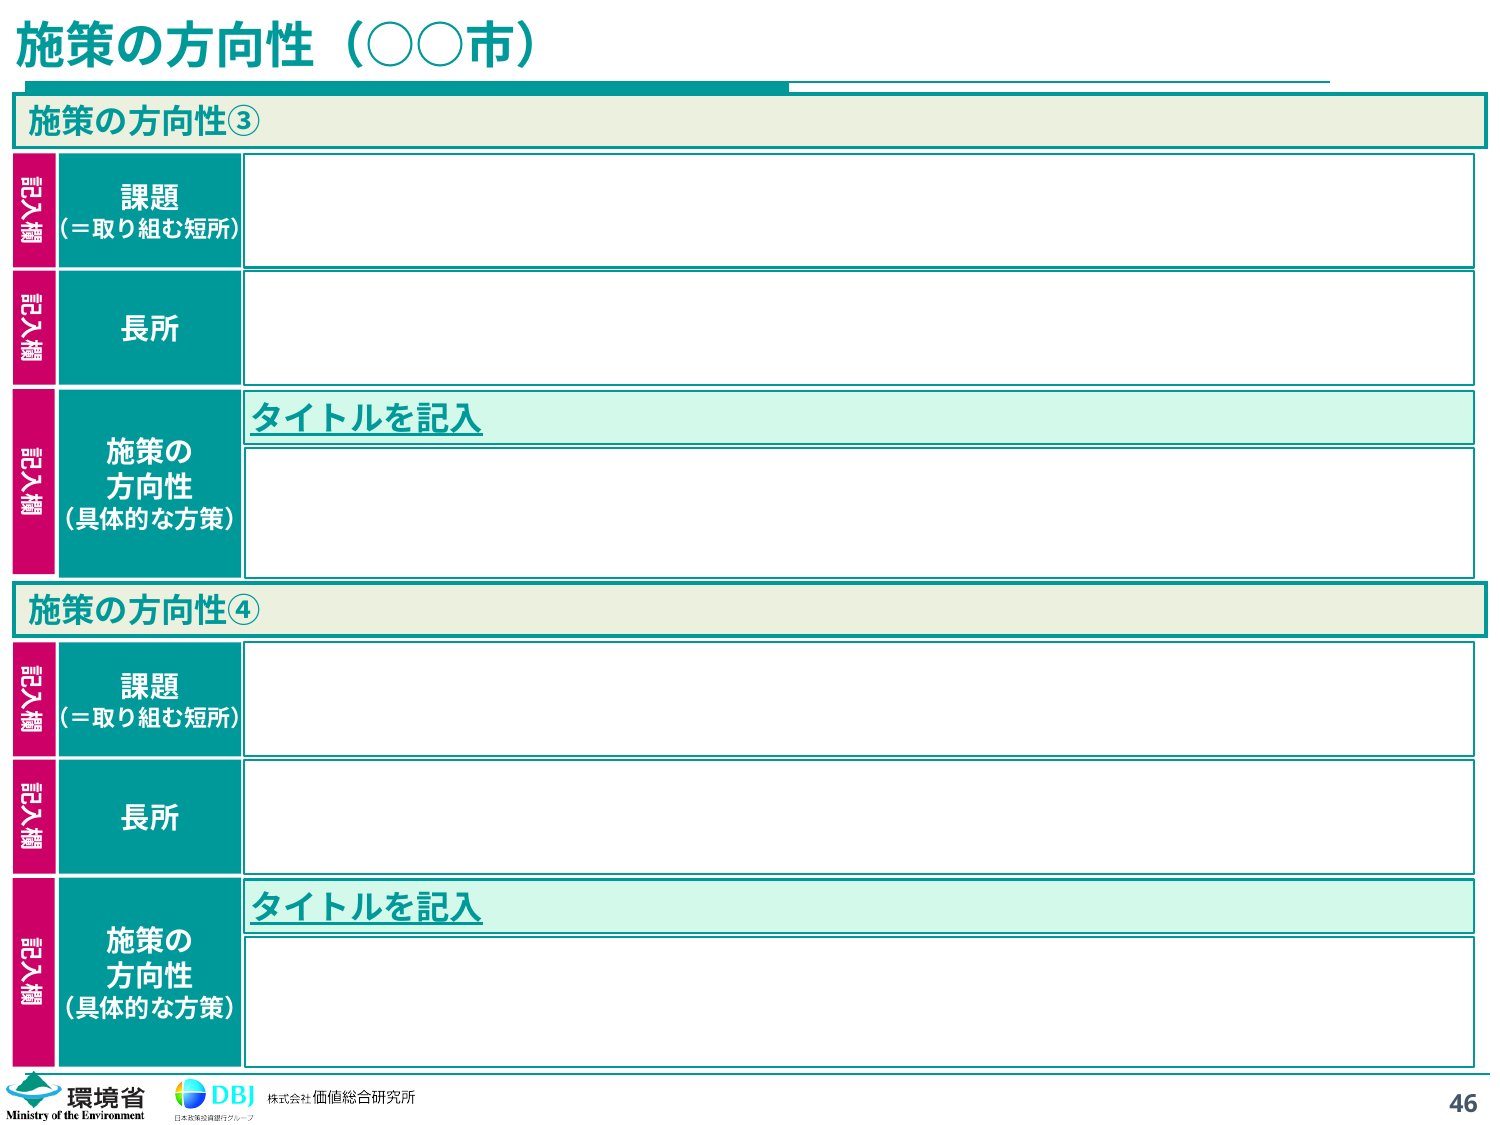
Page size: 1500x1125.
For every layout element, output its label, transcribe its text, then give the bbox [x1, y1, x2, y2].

text_box 課題 （＝取り組む短所） [58, 153, 242, 268]
text_box 記入欄 [12, 878, 55, 1067]
slide_number 46 [1431, 1080, 1497, 1122]
text_box [244, 759, 1474, 874]
picture [2, 1071, 148, 1125]
picture [171, 1075, 419, 1125]
text_box タイトルを記入 [244, 879, 1474, 934]
text_box タイトルを記入 [244, 390, 1474, 445]
text_box 施策の方向性③ [13, 93, 1487, 148]
text_box [244, 642, 1474, 757]
text_box 長所 [58, 759, 242, 874]
text_box 記入欄 [12, 389, 55, 575]
text_box [244, 936, 1474, 1067]
text_box 施策の 方向性 （具体的な方策） [58, 389, 242, 578]
text_box 課題 （＝取り組む短所） [58, 642, 242, 757]
text_box 施策の方向性④ [13, 582, 1487, 637]
text_box 記入欄 [13, 759, 56, 874]
text_box 記入欄 [13, 153, 56, 268]
text_box 記入欄 [13, 270, 56, 385]
text_box 施策の 方向性 （具体的な方策） [58, 877, 242, 1067]
text_box [244, 153, 1474, 268]
text_box [244, 270, 1474, 385]
text_box 記入欄 [13, 642, 56, 757]
text_box [244, 447, 1474, 578]
text_box 長所 [58, 270, 242, 385]
title 施策の方向性（○○市） [0, 0, 1500, 82]
